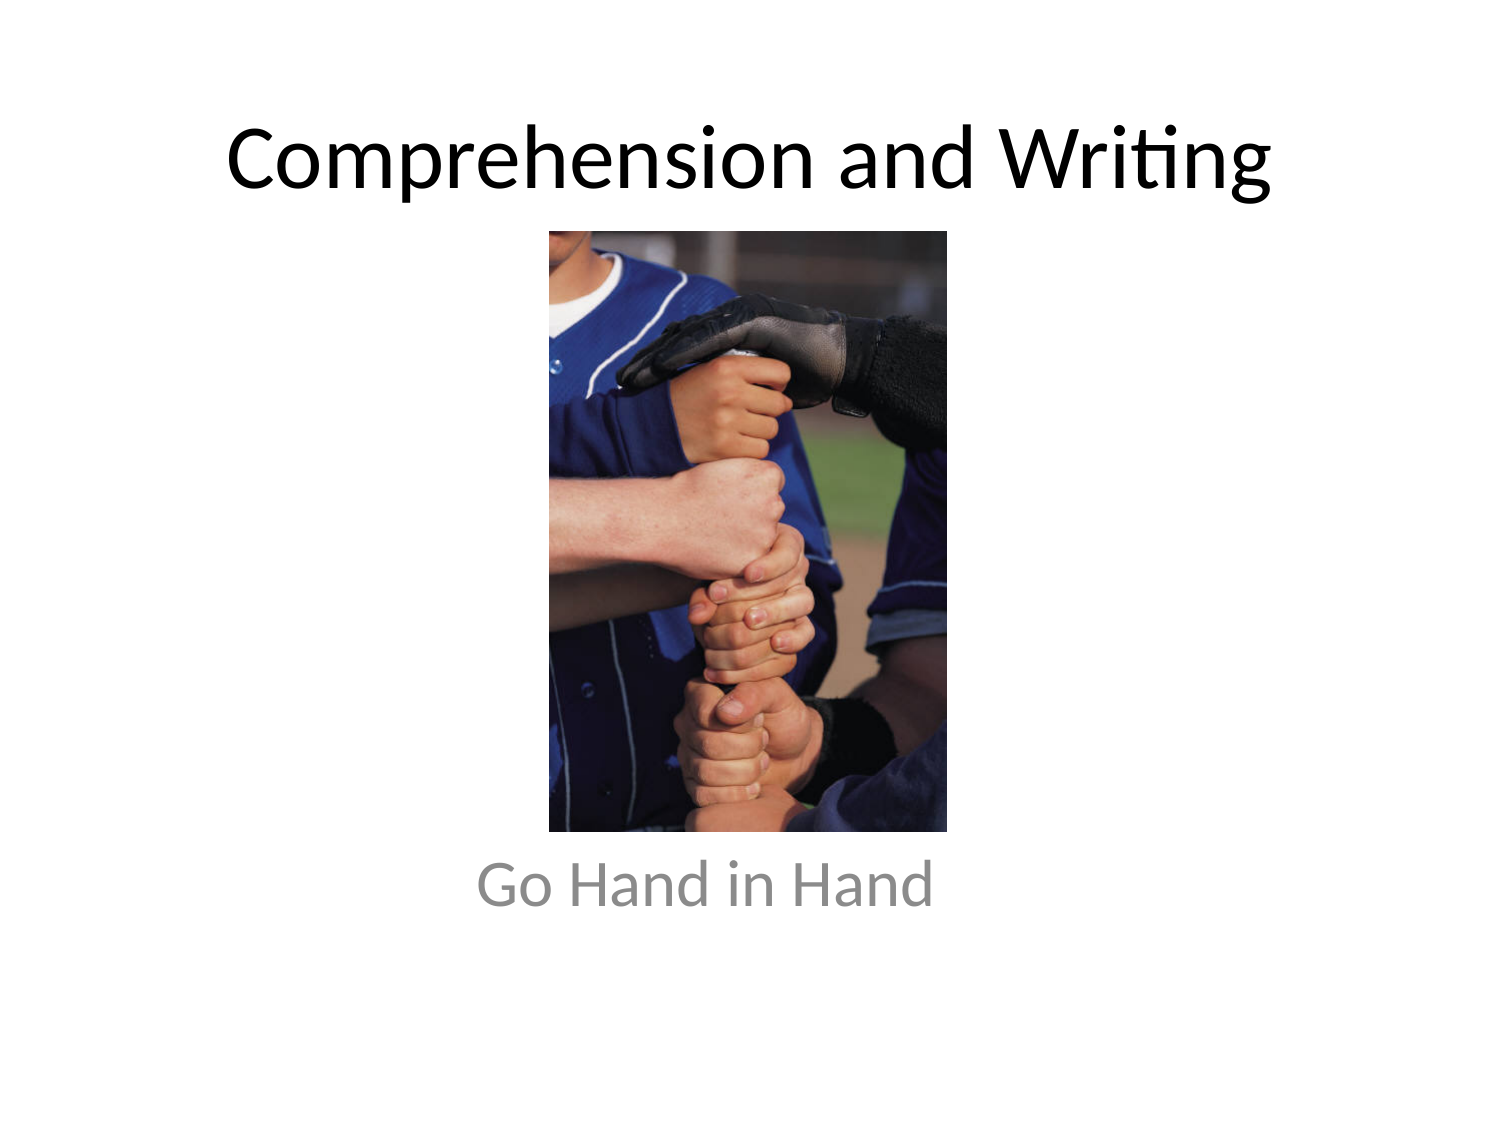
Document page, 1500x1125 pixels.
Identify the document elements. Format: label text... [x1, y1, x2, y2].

picture [549, 231, 948, 833]
title Comprehension and Writing [112, 41, 1388, 263]
subtitle Go Hand in Hand [181, 831, 1231, 1120]
